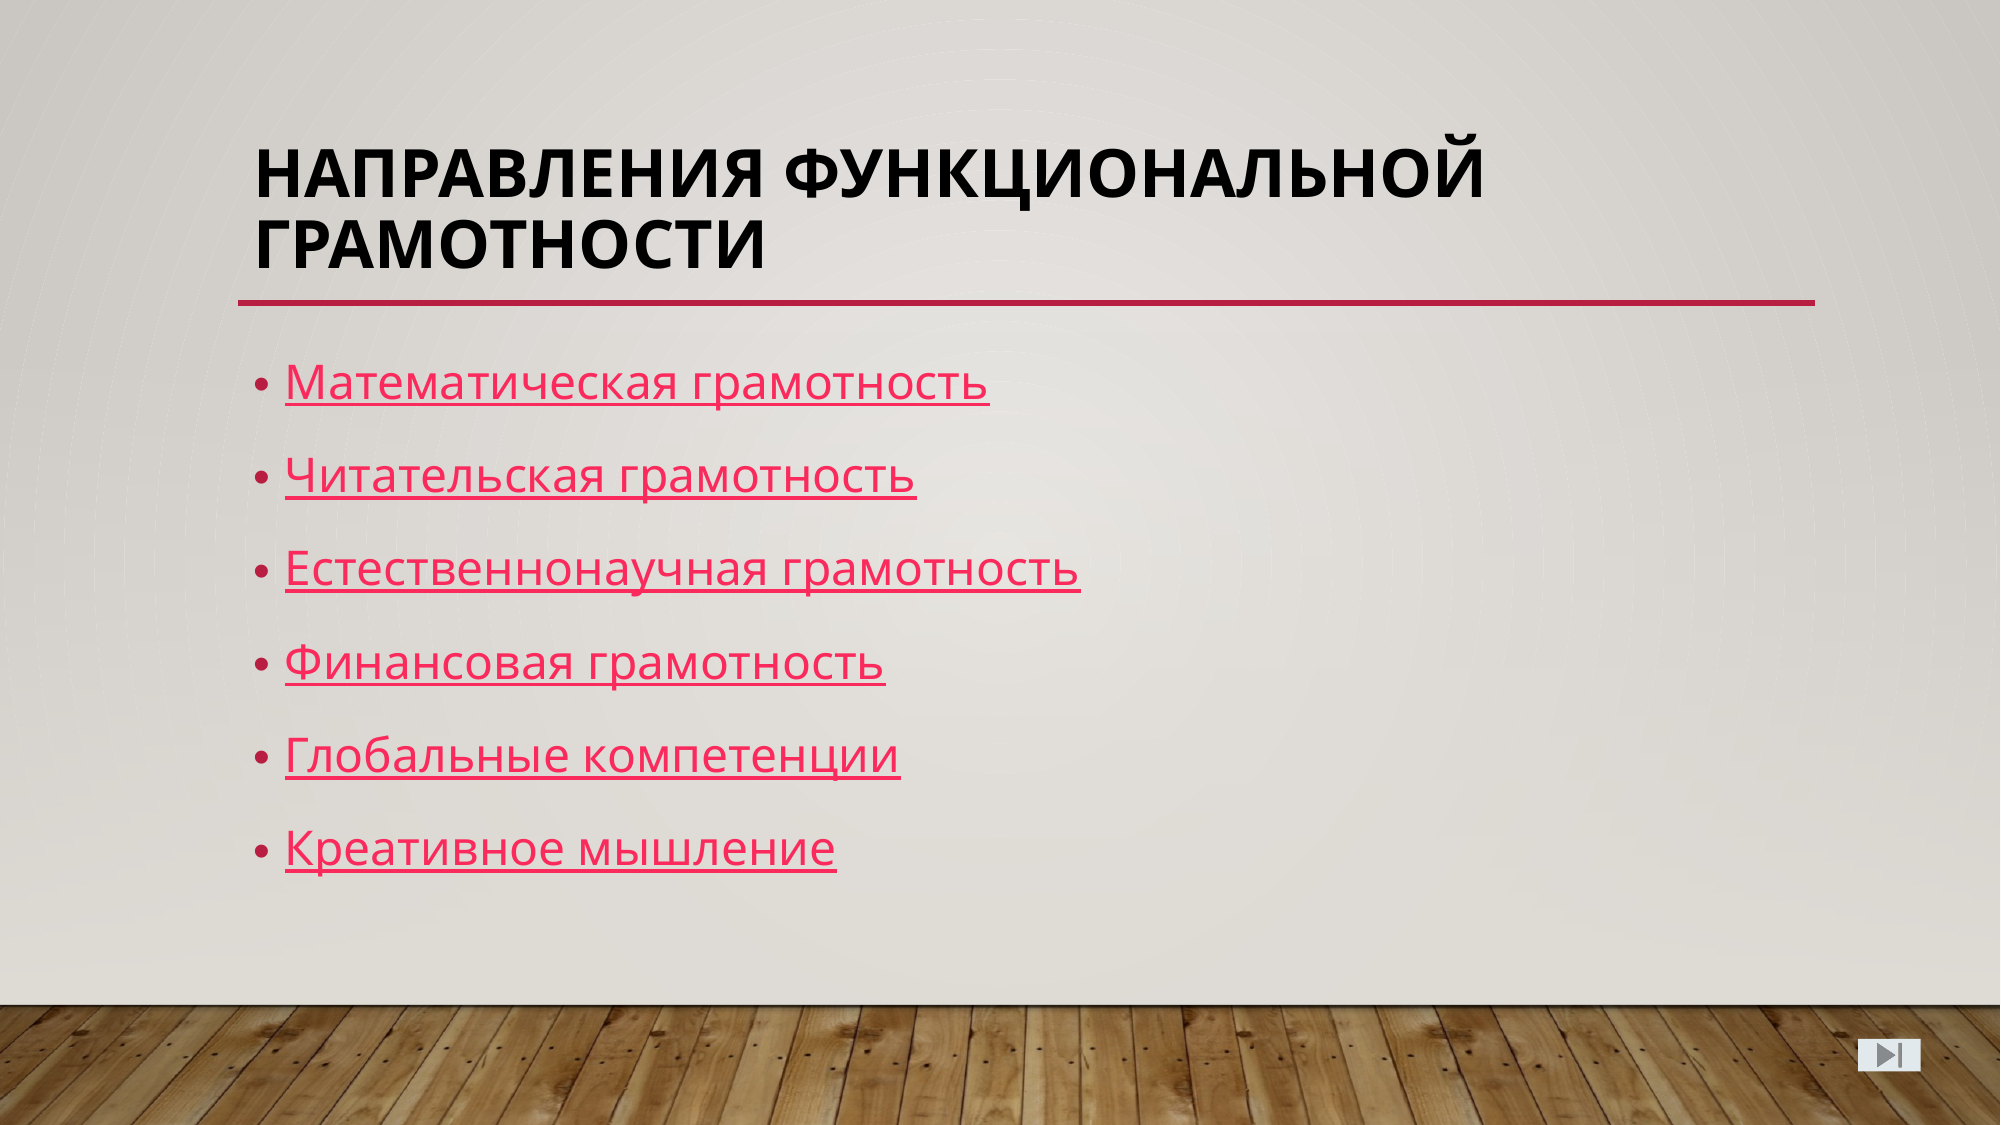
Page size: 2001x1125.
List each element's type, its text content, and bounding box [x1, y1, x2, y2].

title Направления функциональной грамотности [238, 131, 1814, 305]
text_box [1857, 1038, 1922, 1073]
list Математическая грамотность Читательская грамотность Естественнонаучная грамотность Финансовая грамотность Глобальные компетенции Креативное мышление [238, 330, 1814, 897]
picture [0, 1005, 2000, 1125]
